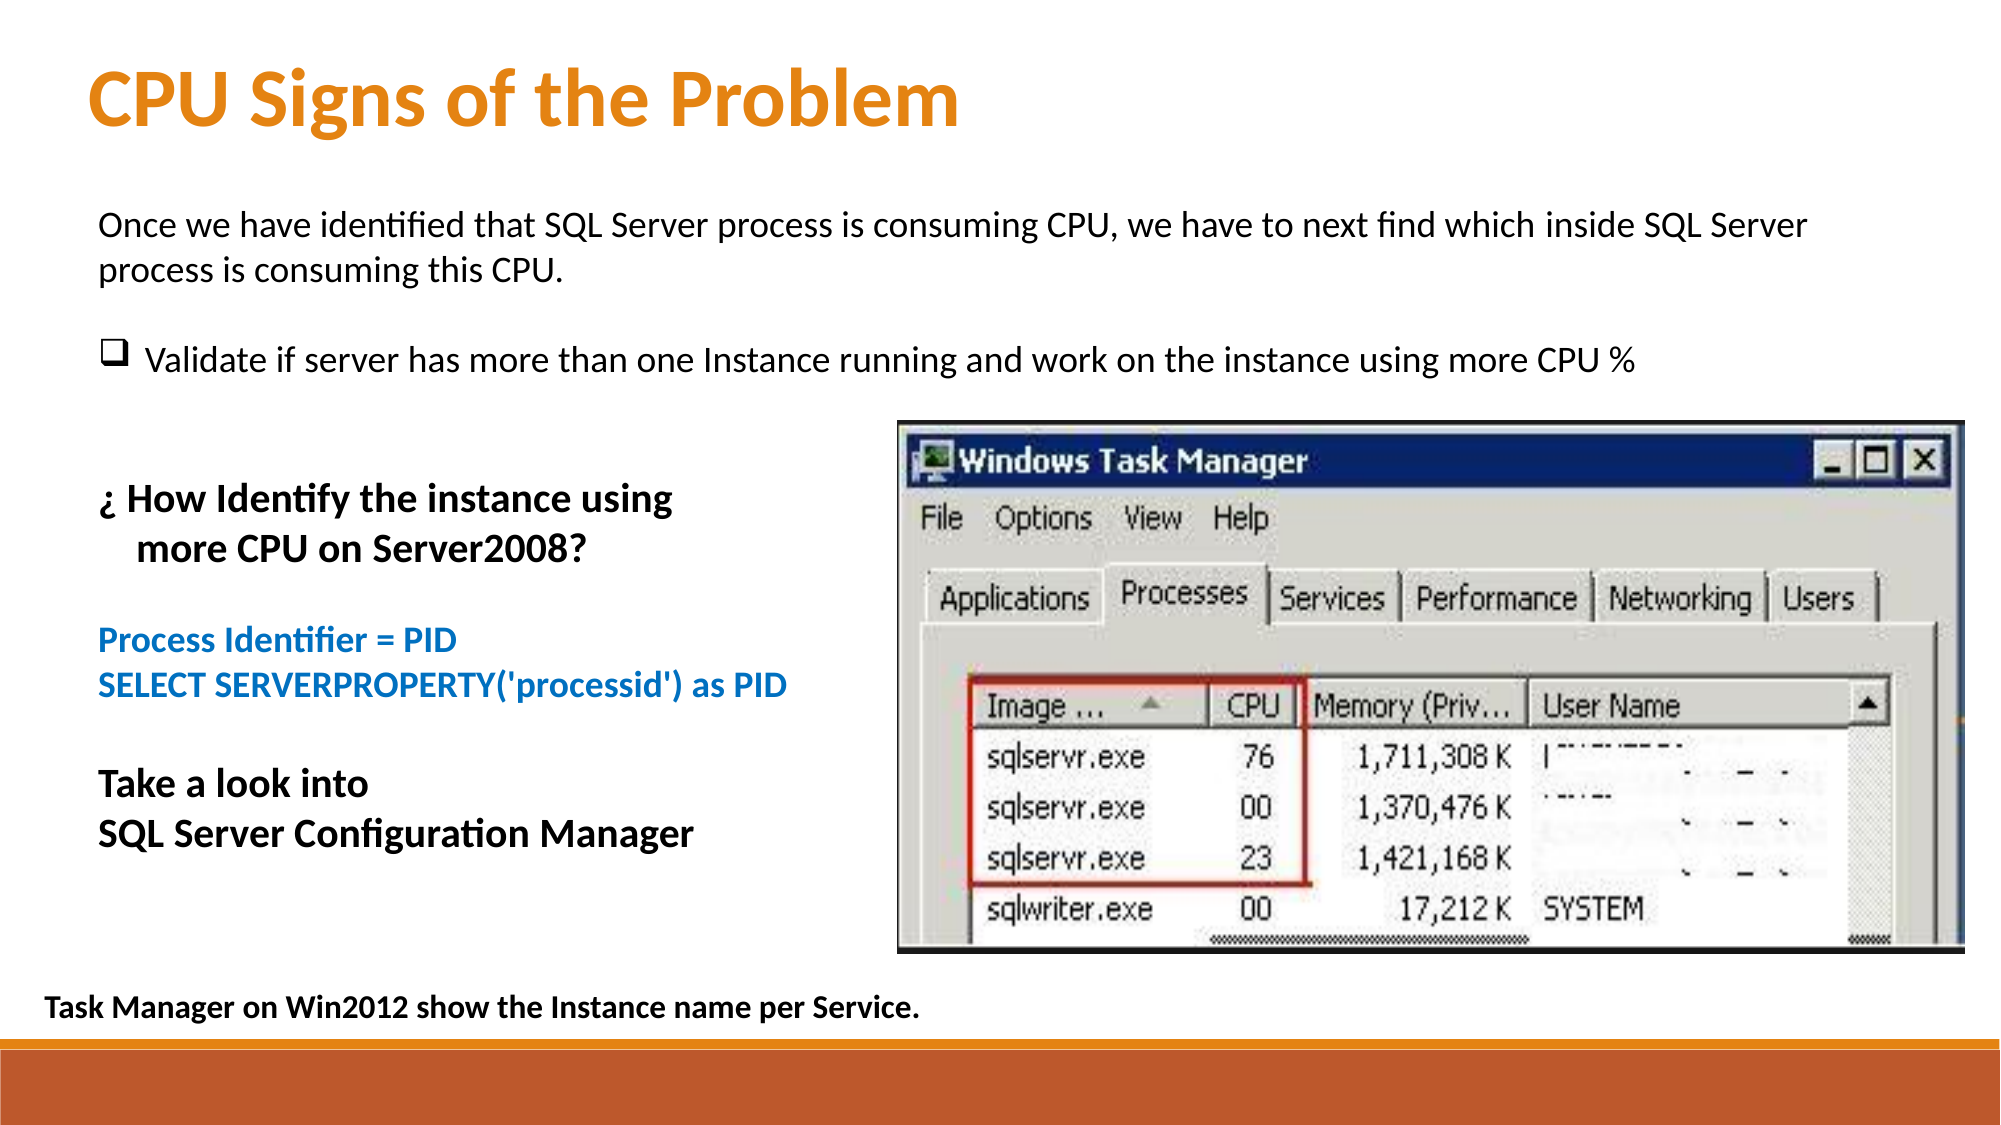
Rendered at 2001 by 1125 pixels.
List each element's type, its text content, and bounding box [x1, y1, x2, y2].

text_box Task Manager on Win2012 show the Instance name per Service. [29, 978, 1078, 1033]
text_box CPU Signs of the Problem [73, 35, 1950, 151]
text_box Once we have identified that SQL Server process is consuming CPU, we have to next find which inside SQL Server process is consuming this CPU. Validate if server has more than one Instance running and work on the instance using more CPU % ¿ How Identify the instance using more CPU on Server2008? Process Identifier = PID SELECT SERVERPROPERTY('processid') as PID Take a look into SQL Server Configuration Manager [83, 192, 1941, 913]
picture [897, 420, 1966, 955]
